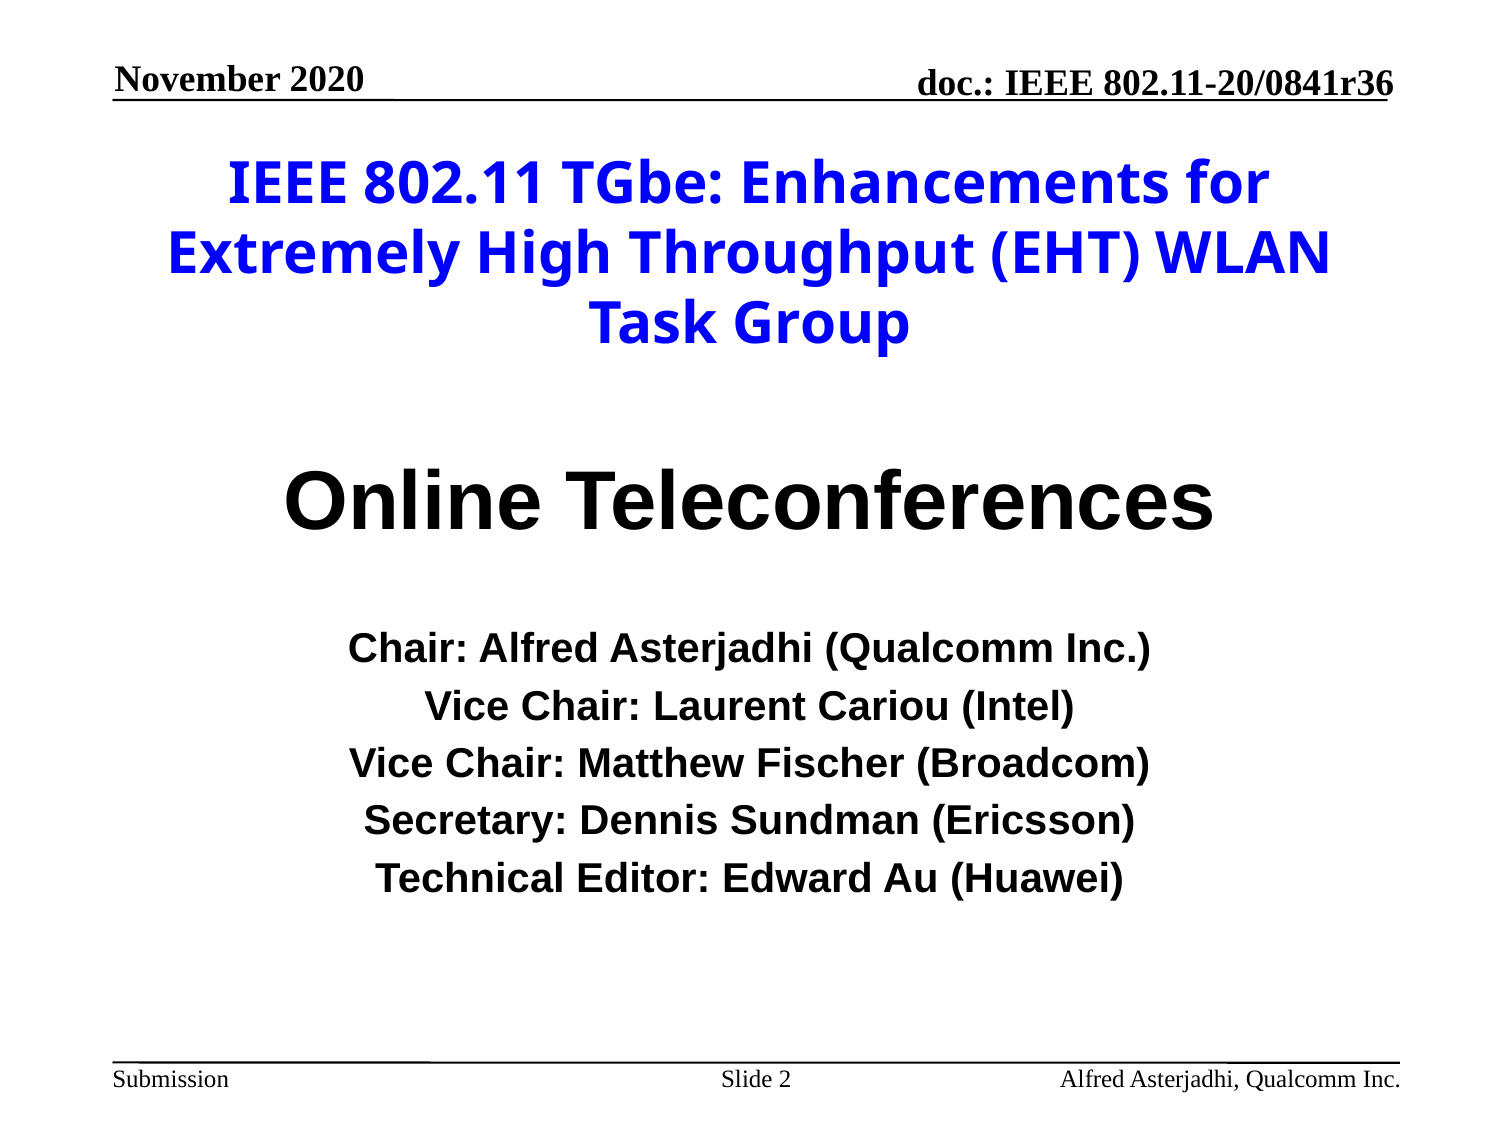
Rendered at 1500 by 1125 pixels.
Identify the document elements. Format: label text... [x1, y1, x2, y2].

list Online Teleconferences Chair: Alfred Asterjadhi (Qualcomm Inc.) Vice Chair: Laurent Cariou (Intel) Vice Chair: Matthew Fischer (Broadcom) Secretary: Dennis Sundman (Ericsson) Technical Editor: Edward Au (Huawei) [112, 449, 1388, 1063]
slide_number Slide 2 [712, 1061, 800, 1123]
footer Alfred Asterjadhi, Qualcomm Inc. [878, 1061, 1402, 1093]
title IEEE 802.11 TGbe: Enhancements for Extremely High Throughput (EHT) WLAN Task Group [112, 112, 1388, 388]
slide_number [114, 54, 493, 100]
